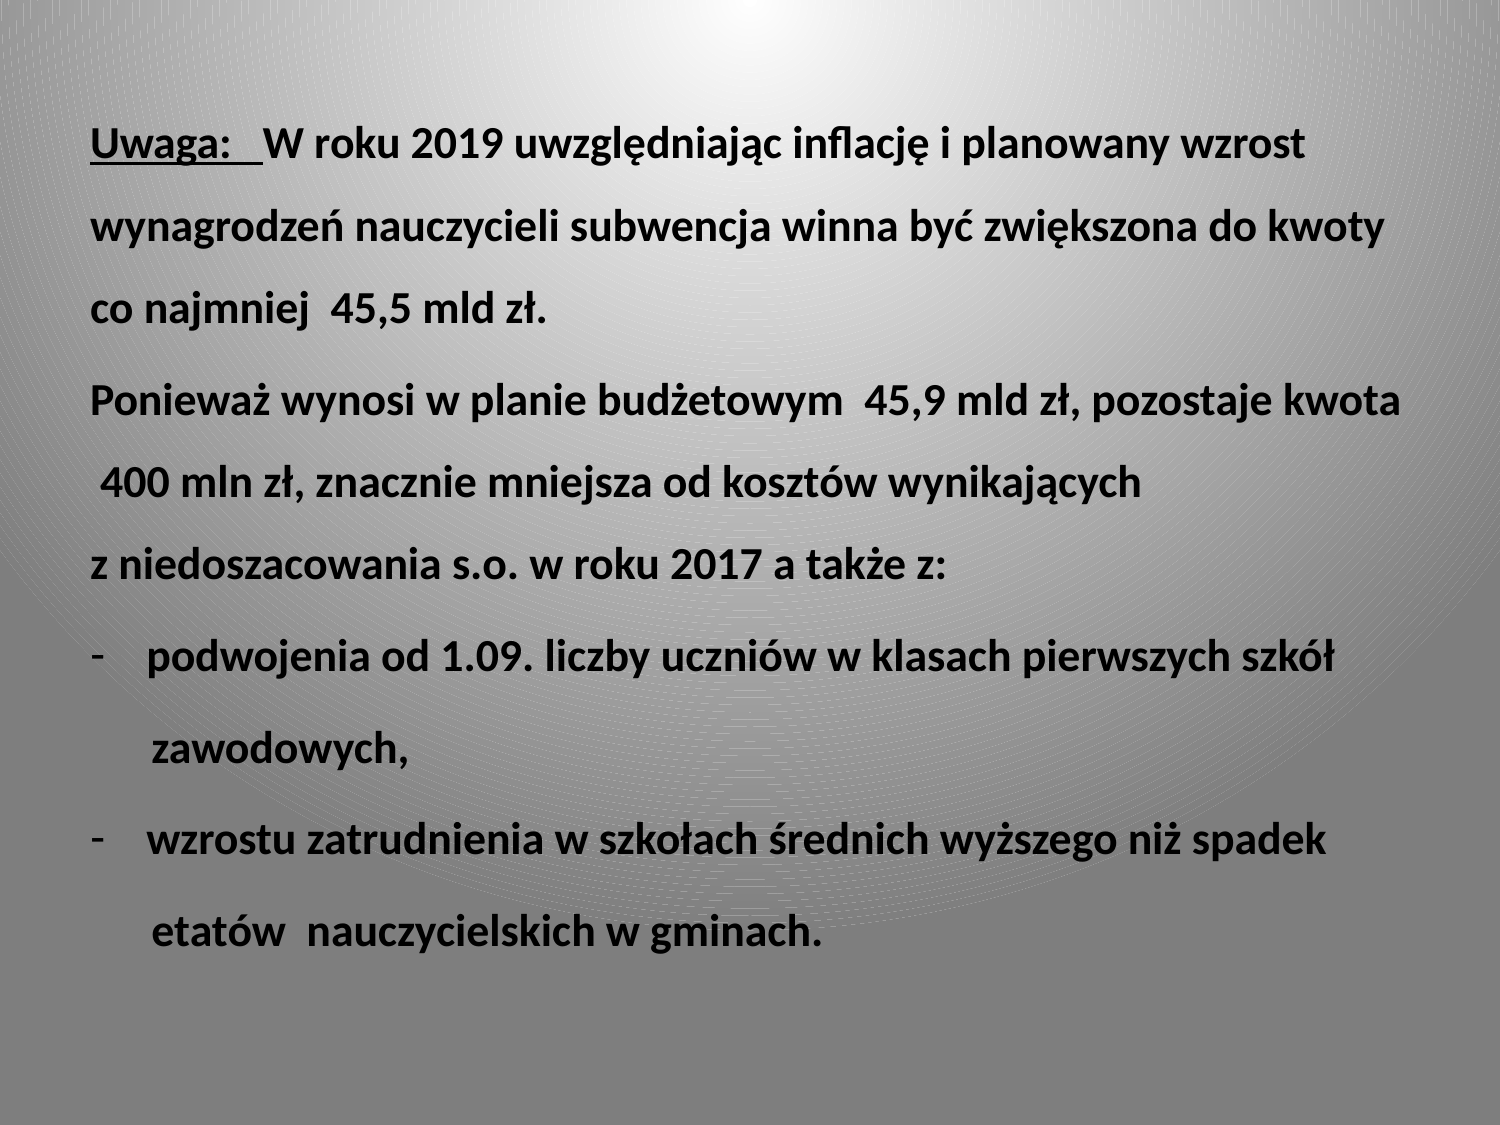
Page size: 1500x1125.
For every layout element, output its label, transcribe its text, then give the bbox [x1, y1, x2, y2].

list Uwaga: W roku 2019 uwzględniając inflację i planowany wzrost wynagrodzeń nauczycieli subwencja winna być zwiększona do kwoty co najmniej 45,5 mld zł. Ponieważ wynosi w planie budżetowym 45,9 mld zł, pozostaje kwota 400 mln zł, znacznie mniejsza od kosztów wynikających z niedoszacowania s.o. w roku 2017 a także z: podwojenia od 1.09. liczby uczniów w klasach pierwszych szkół zawodowych, wzrostu zatrudnienia w szkołach średnich wyższego niż spadek etatów nauczycielskich w gminach. [75, 78, 1425, 1005]
